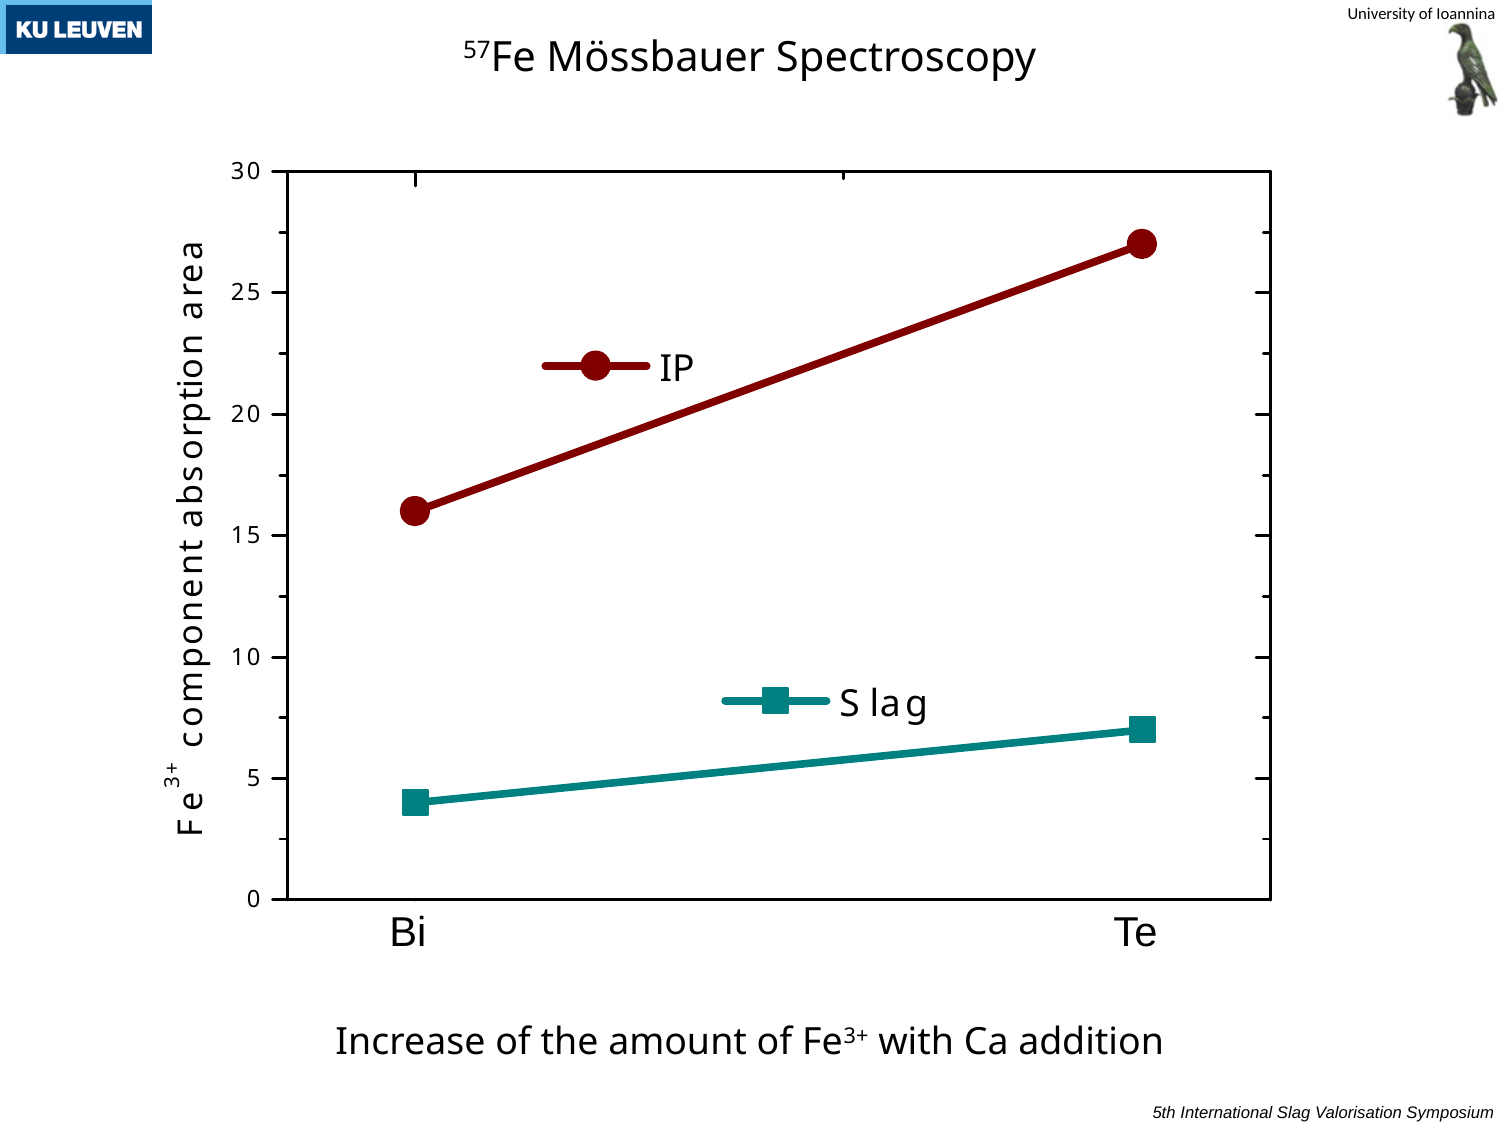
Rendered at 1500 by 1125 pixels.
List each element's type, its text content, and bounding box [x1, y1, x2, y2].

picture [0, 0, 1500, 1069]
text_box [373, 897, 1174, 964]
text_box 57Fe Mössbauer Spectroscopy [448, 22, 1052, 51]
